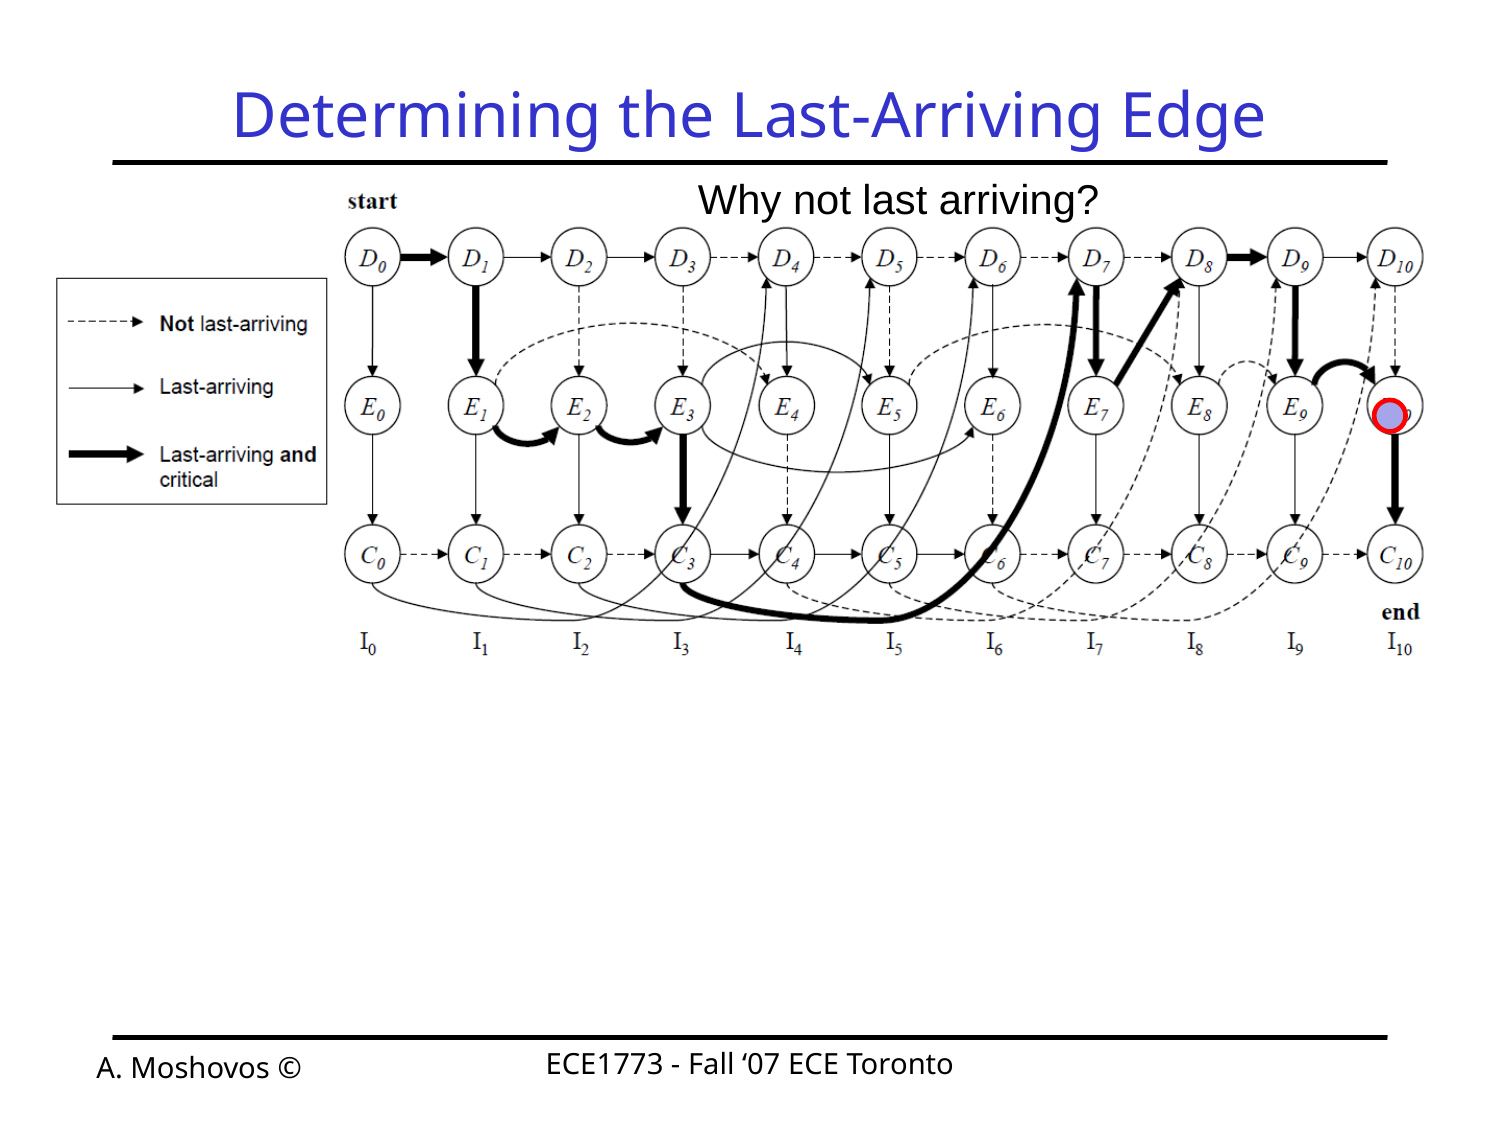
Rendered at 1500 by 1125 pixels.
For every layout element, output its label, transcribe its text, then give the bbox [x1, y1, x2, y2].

slide_number A. Moshovos © [81, 1041, 395, 1105]
title Determining the Last-Arriving Edge [112, 62, 1388, 163]
picture [23, 190, 1456, 673]
text_box Why not last arriving? [683, 165, 1115, 189]
footer ECE1773 - Fall ‘07 ECE Toronto [487, 1037, 1013, 1101]
